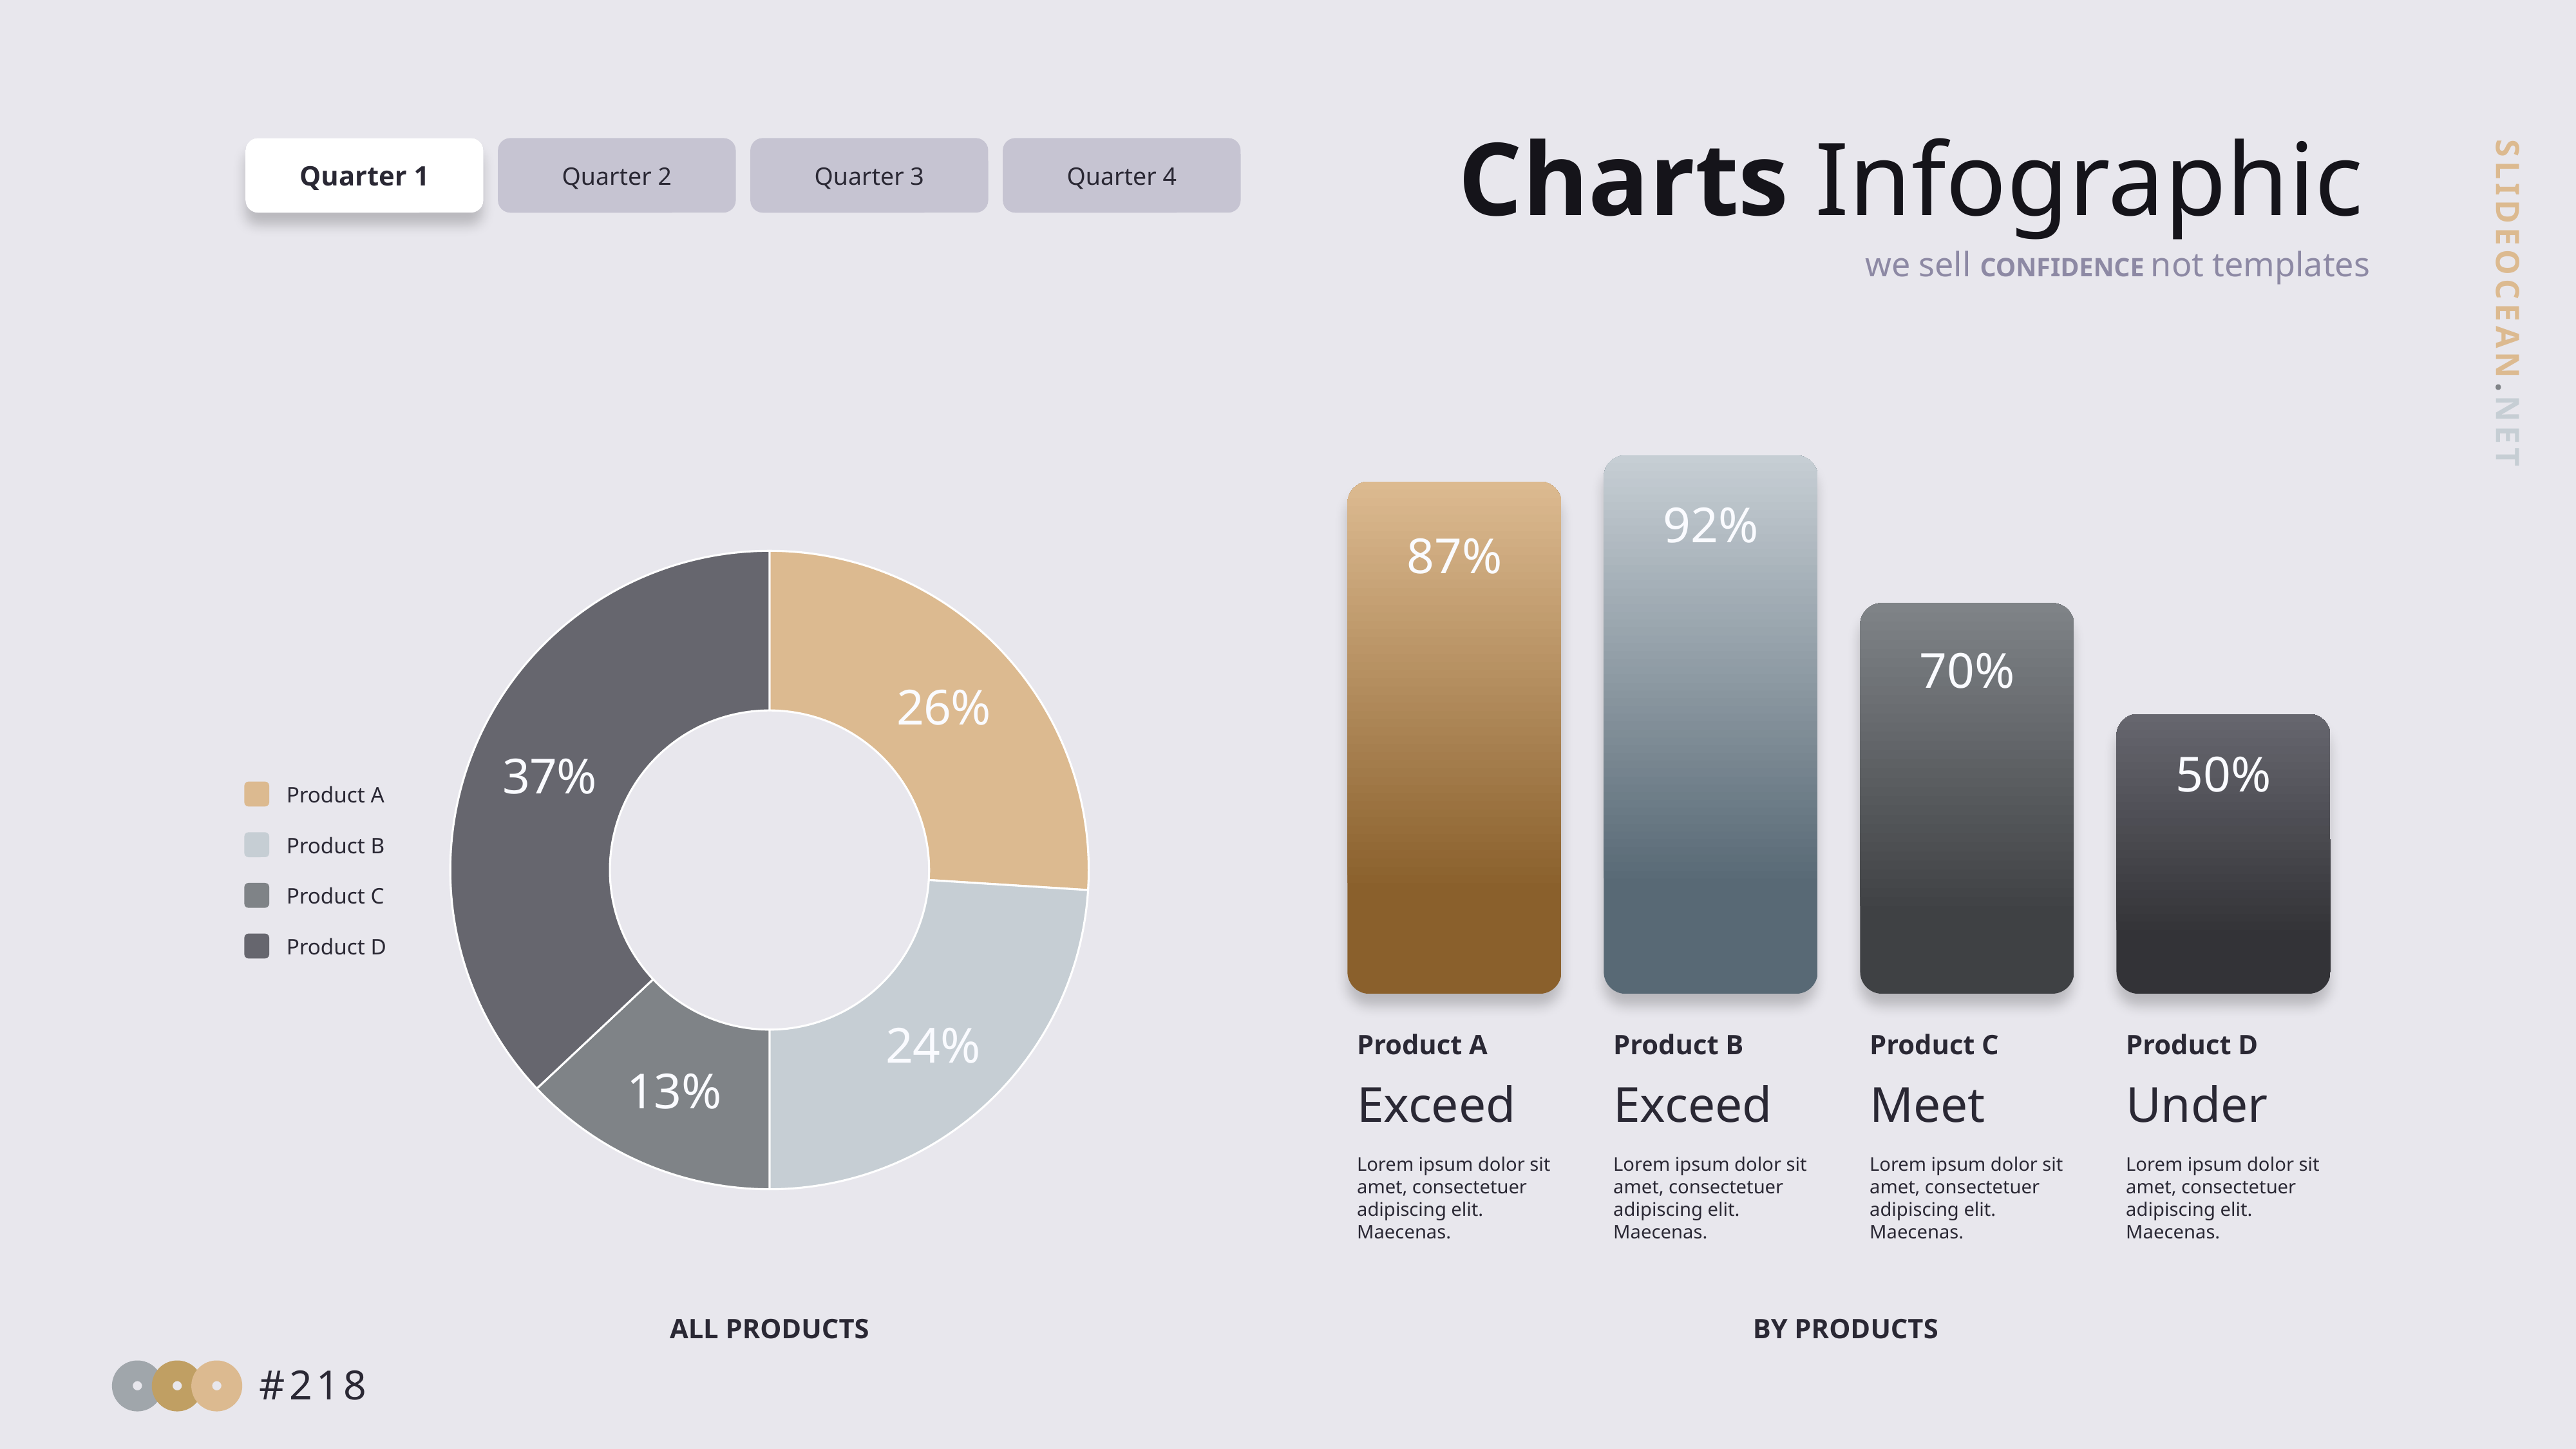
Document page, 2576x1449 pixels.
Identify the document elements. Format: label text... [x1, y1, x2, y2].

text_box [1859, 601, 2076, 995]
text_box [749, 137, 990, 214]
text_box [1859, 1022, 2075, 1249]
text_box 92% [1604, 489, 1818, 557]
text_box 87% [1347, 520, 1562, 588]
text_box [244, 137, 485, 214]
text_box #218 [259, 1359, 402, 1408]
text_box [2116, 1022, 2331, 1249]
text_box BY PRODUCTS [1661, 1306, 2031, 1349]
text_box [1603, 1022, 1819, 1249]
text_box Quarter 3 [784, 156, 954, 195]
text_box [1347, 1022, 1562, 1249]
text_box Quarter 4 [1037, 156, 1207, 195]
text_box Charts Infographic [1448, 110, 2373, 241]
chart [417, 535, 1122, 1205]
text_box Quarter 2 [532, 156, 702, 195]
text_box ALL PRODUCTS [585, 1306, 954, 1349]
text_box [497, 137, 737, 214]
text_box Quarter 1 [279, 154, 450, 196]
text_box [1602, 454, 1819, 995]
text_box 70% [1860, 634, 2074, 703]
text_box [1001, 137, 1242, 214]
text_box 50% [2116, 739, 2331, 806]
text_box we sell CONFIDENCE not templates [1855, 238, 2380, 288]
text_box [243, 775, 450, 965]
text_box [2115, 712, 2332, 995]
text_box [1346, 480, 1563, 995]
